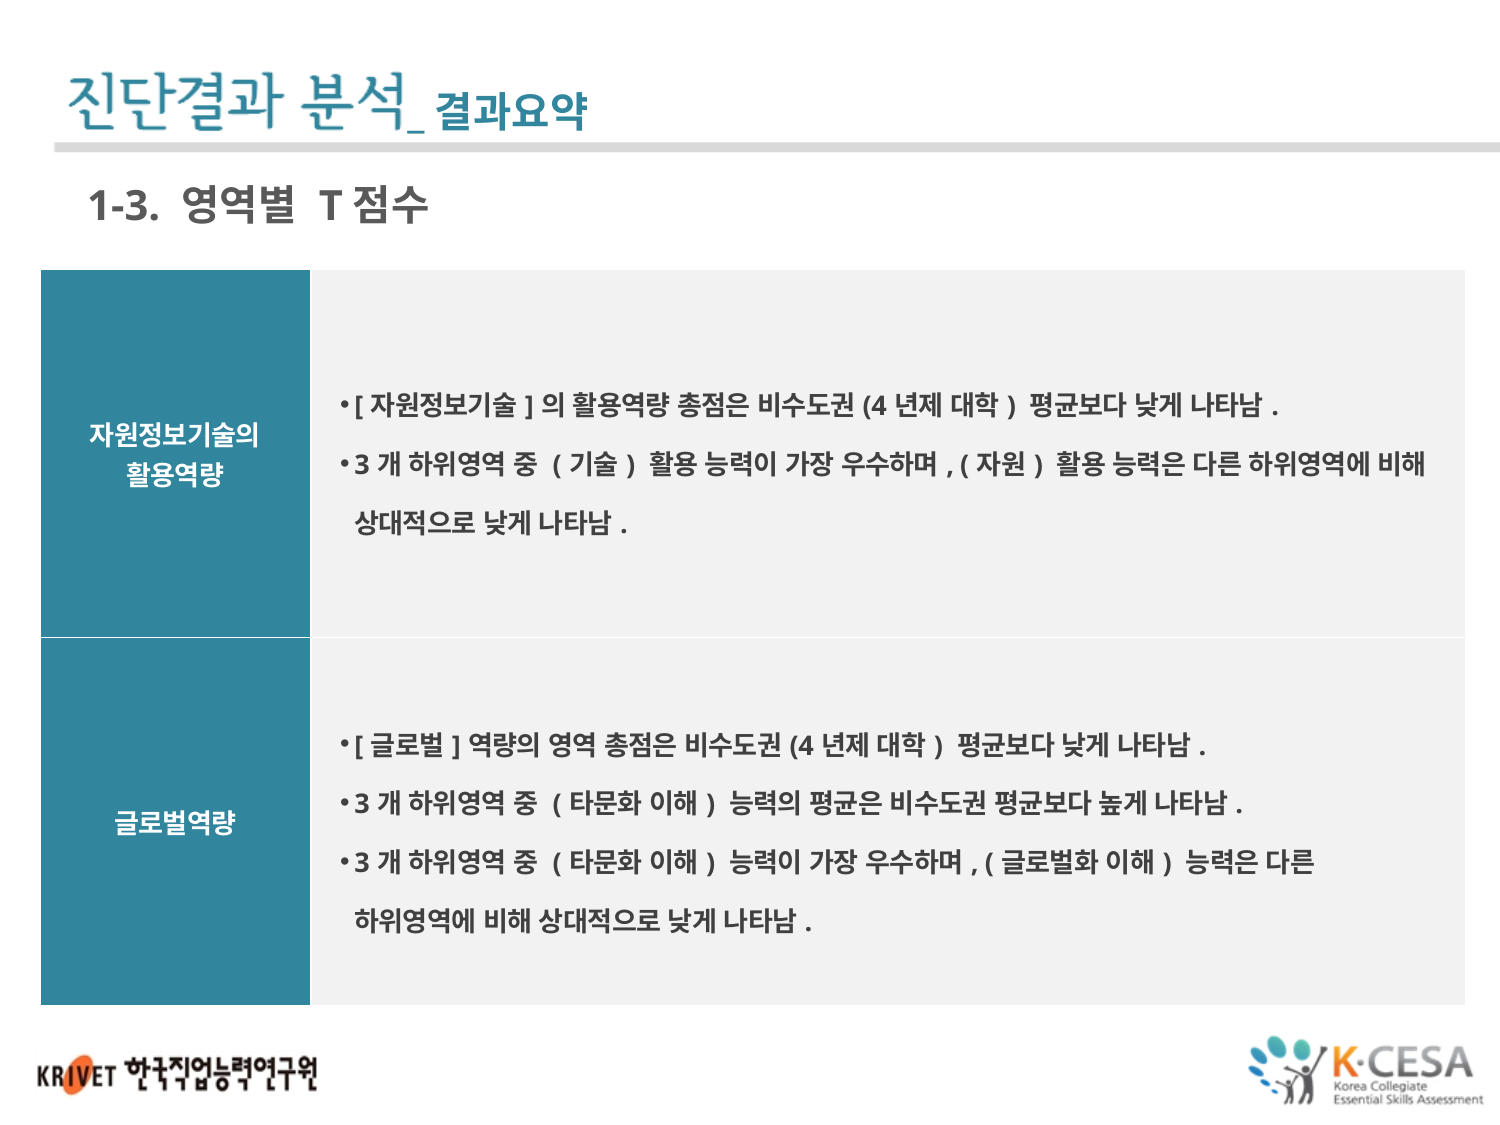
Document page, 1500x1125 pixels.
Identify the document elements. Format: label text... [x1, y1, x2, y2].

text_box 1-3. 영역별 T점수 [72, 171, 742, 236]
table_header [자원정보기술]의 활용역량 총점은 비수도권(4년제 대학) 평균보다 낮게 나타남. 3개 하위영역 중 (기술) 활용 능력이 가장 우수하며, (자원) 활용 능력은 다른 하위영역에 비해 상대적으로 낮게 나타남. [312, 270, 1465, 637]
picture [0, 0, 1500, 1125]
table_cell 글로벌역량 [41, 638, 310, 1005]
table_cell [글로벌]역량의 영역 총점은 비수도권(4년제 대학) 평균보다 낮게 나타남. 3개 하위영역 중 (타문화 이해) 능력의 평균은 비수도권 평균보다 높게 나타남. 3개 하위영역 중 (타문화 이해) 능력이 가장 우수하며, (글로벌화 이해) 능력은 다른 하위영역에 비해 상대적으로 낮게 나타남. [312, 638, 1465, 1005]
table_header 자원정보기술의 활용역량 [41, 270, 310, 637]
text_box _결과요약 [392, 78, 700, 144]
